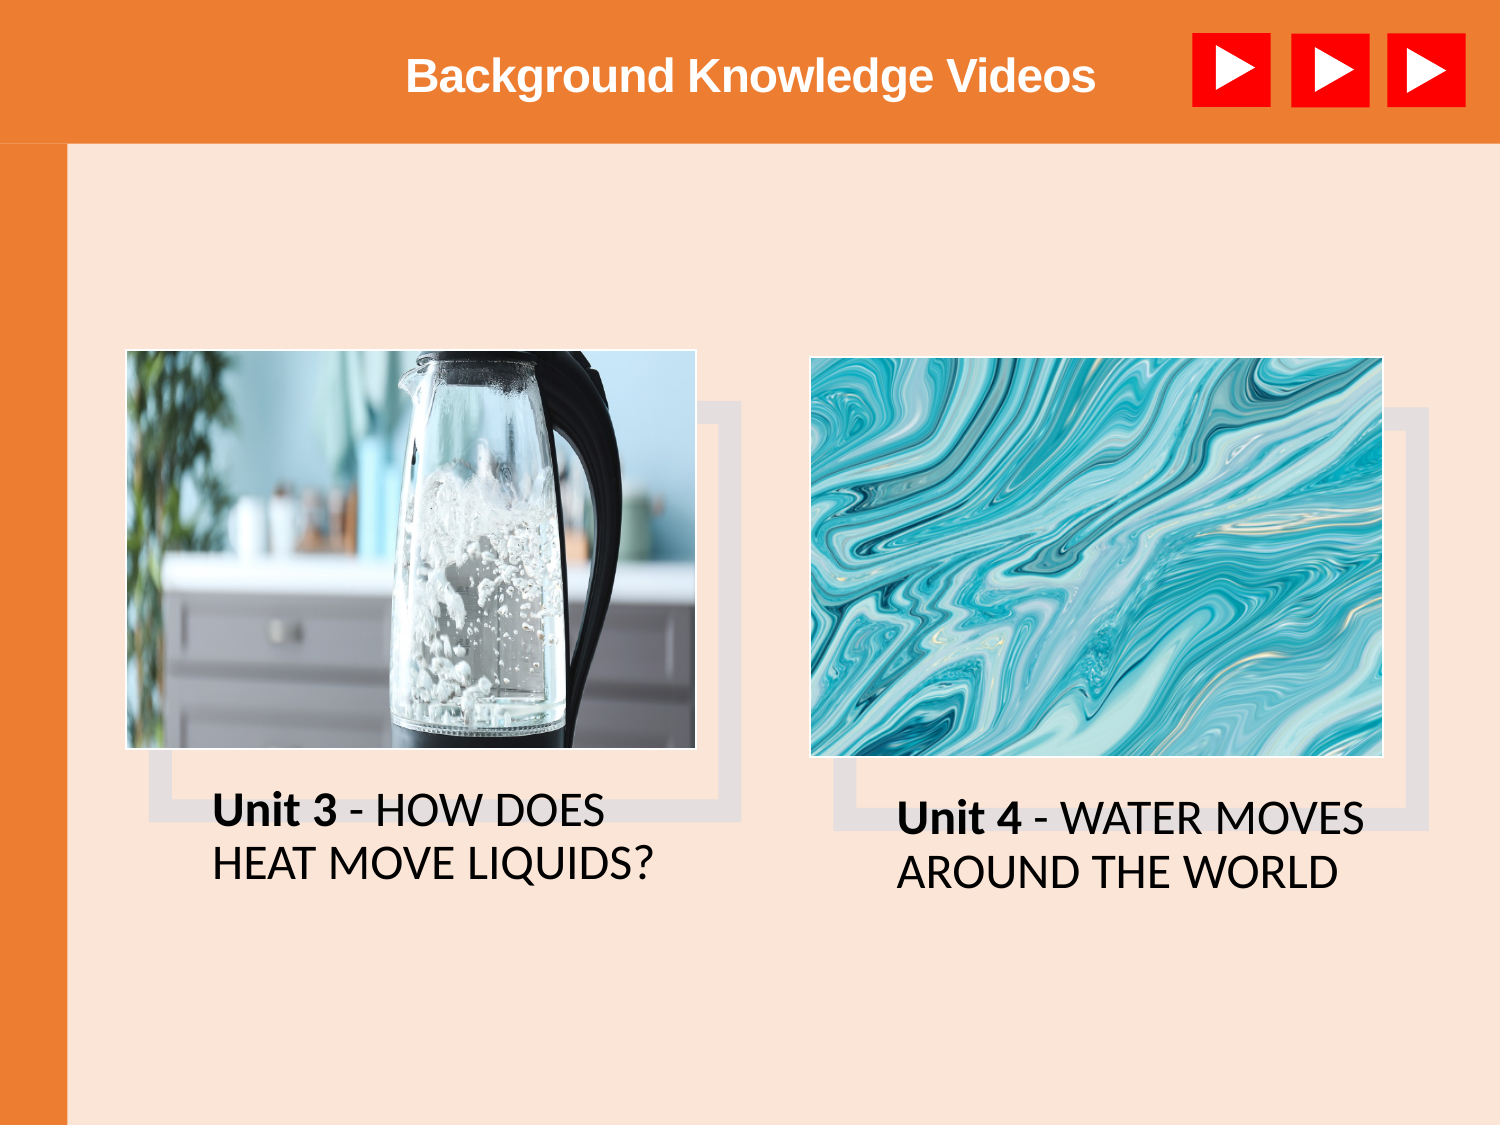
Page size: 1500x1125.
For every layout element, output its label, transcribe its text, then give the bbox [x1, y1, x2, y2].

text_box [125, 103, 1084, 1069]
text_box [809, 109, 1500, 1079]
text_box [0, 143, 68, 1125]
text_box Background Knowledge Videos [390, 37, 1124, 109]
text_box [0, 0, 1500, 145]
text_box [1192, 33, 1466, 108]
